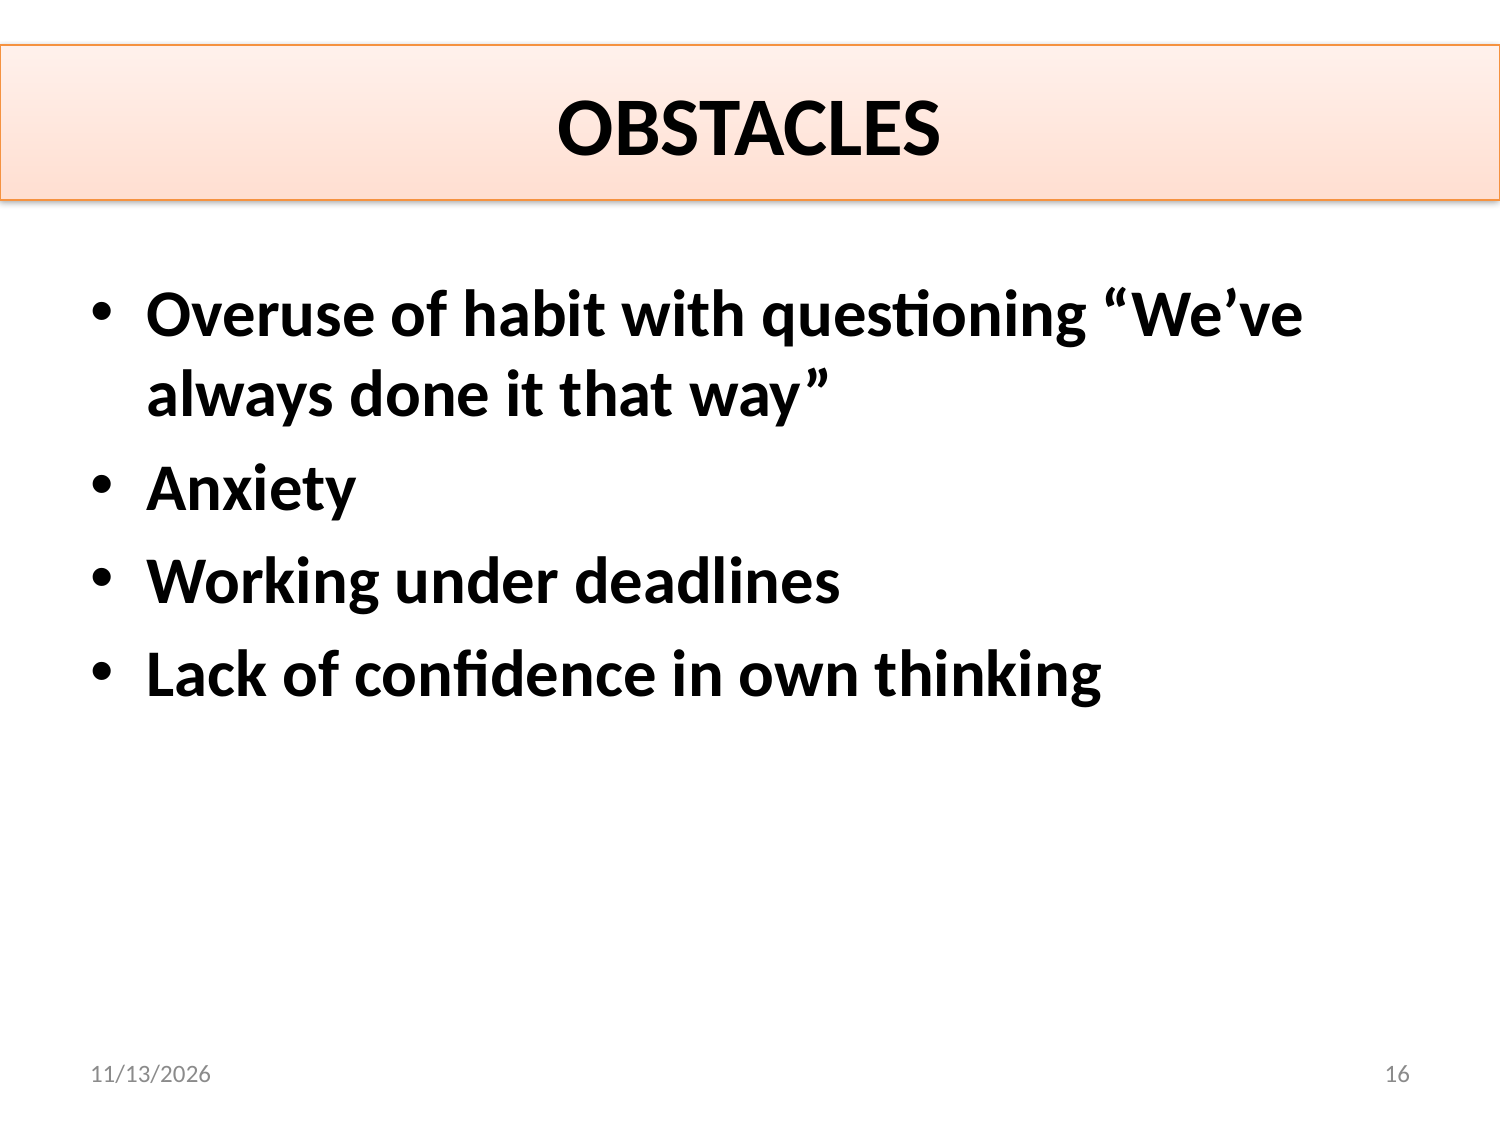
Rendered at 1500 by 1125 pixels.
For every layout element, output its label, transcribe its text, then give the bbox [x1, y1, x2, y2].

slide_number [75, 1042, 425, 1103]
list Overuse of habit with questioning “We’ve always done it that way” Anxiety Working under deadlines Lack of confidence in own thinking [75, 262, 1425, 1005]
slide_number 16 [1074, 1042, 1425, 1103]
title OBSTACLES [0, 44, 1500, 201]
